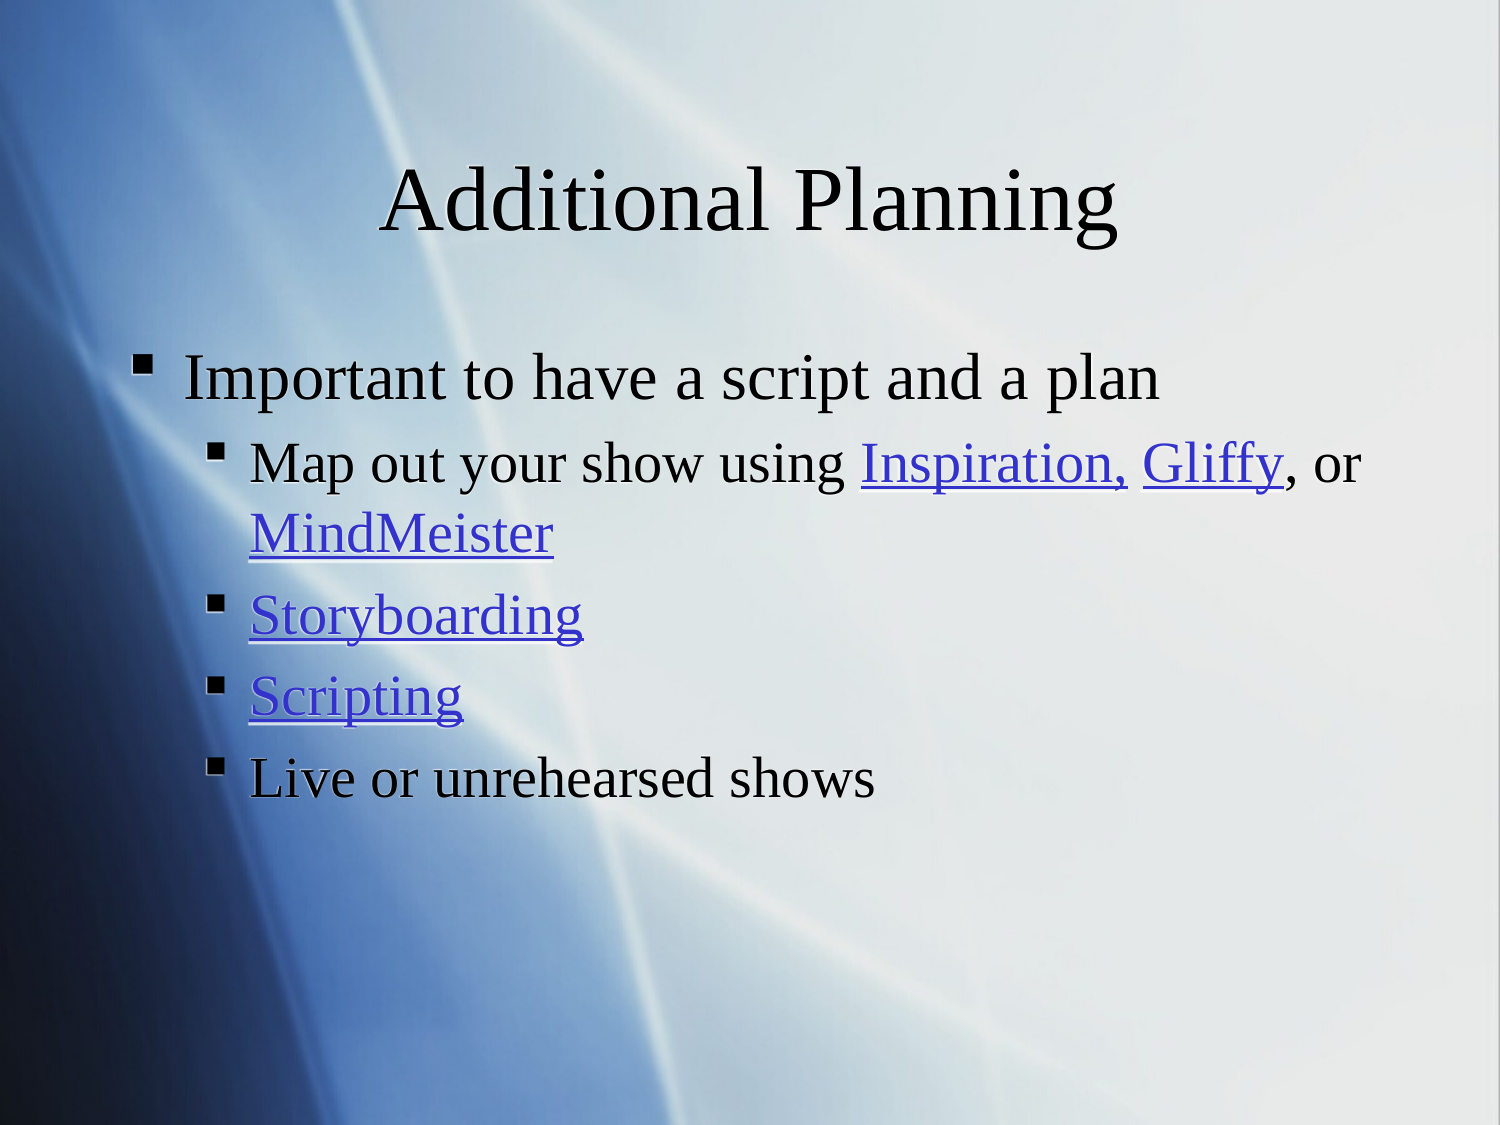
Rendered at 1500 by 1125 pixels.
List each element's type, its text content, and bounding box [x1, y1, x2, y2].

list Important to have a script and a plan Map out your show using Inspiration, Gliffy, or MindMeister Storyboarding Scripting Live or unrehearsed shows [112, 324, 1388, 1001]
title Additional Planning [112, 99, 1388, 288]
picture [0, 0, 1500, 1125]
